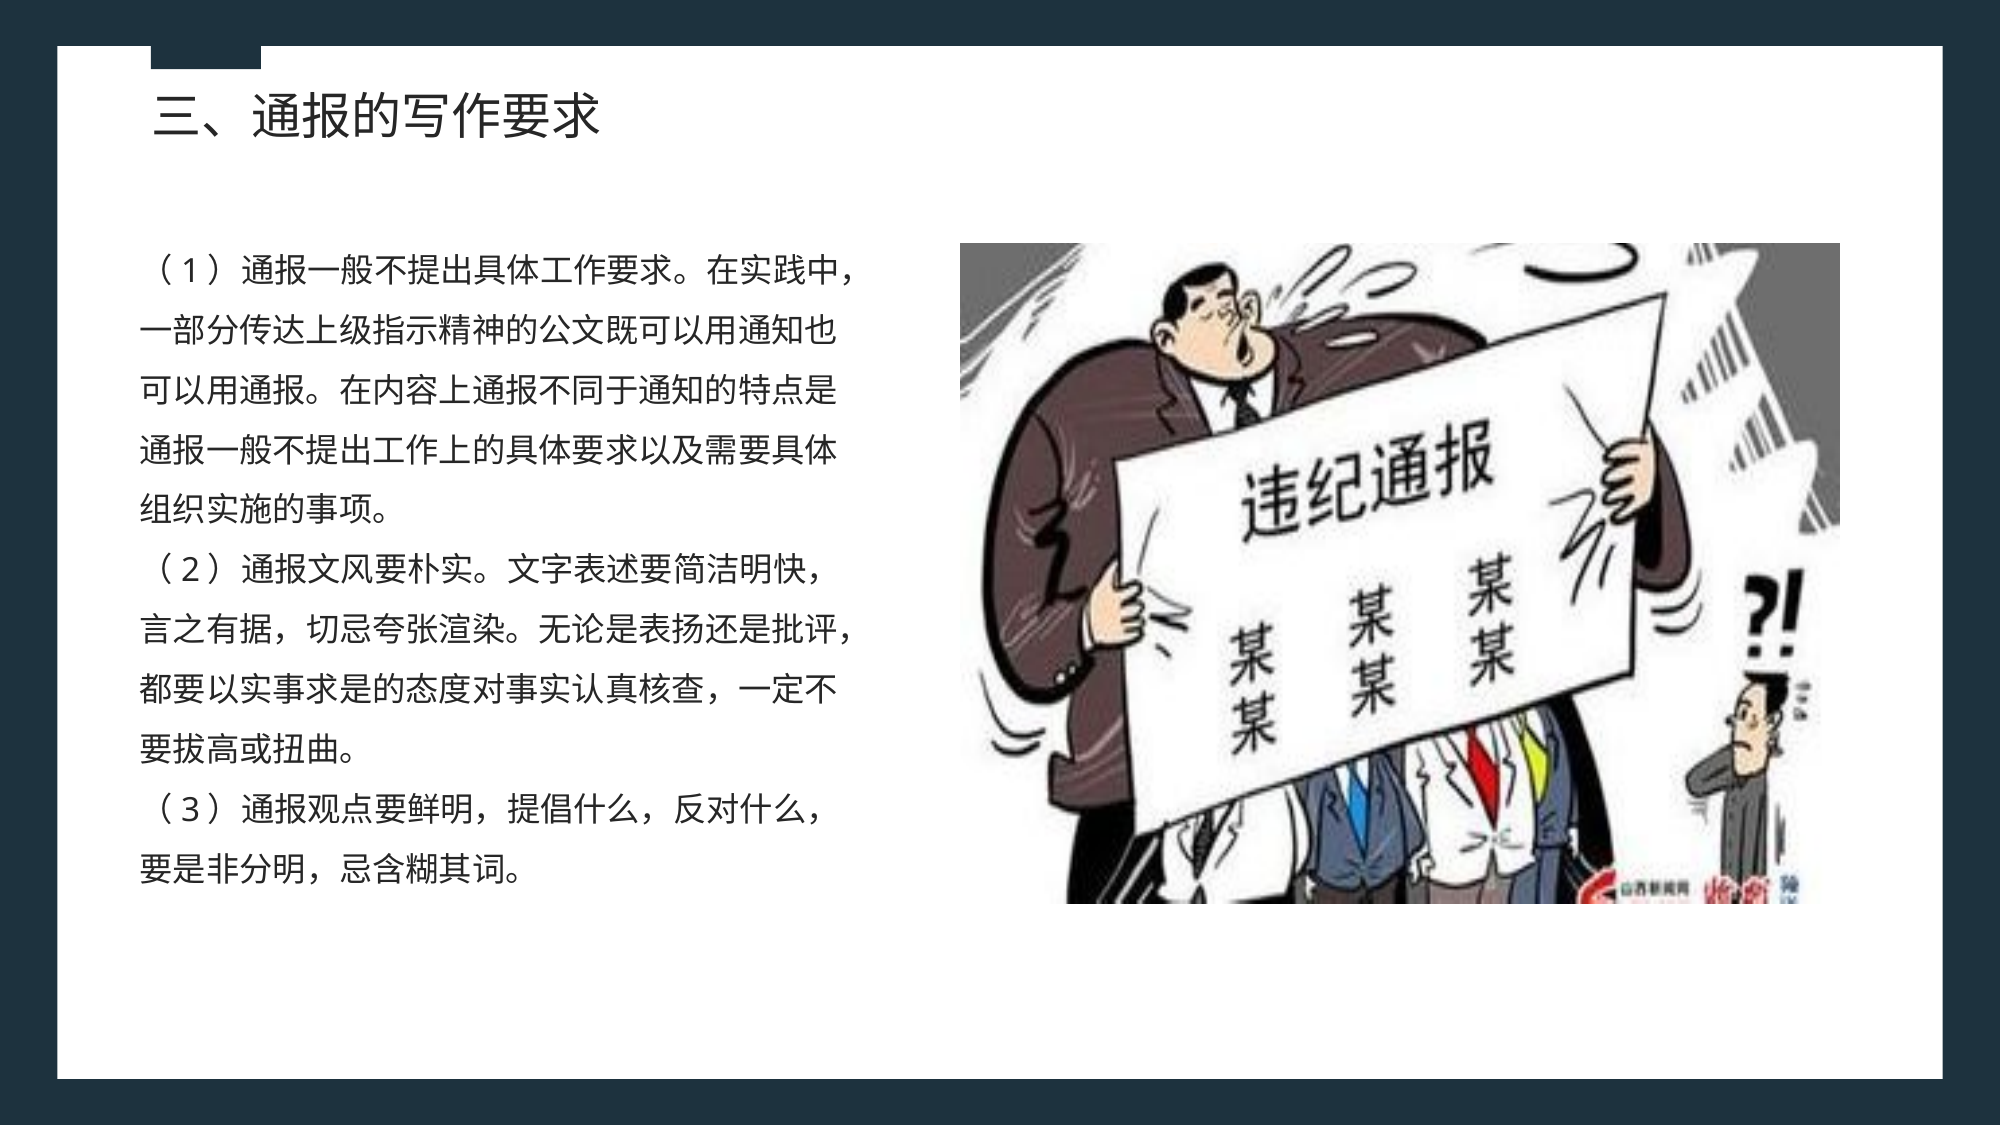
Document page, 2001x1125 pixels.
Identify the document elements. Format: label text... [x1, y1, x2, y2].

text_box 三、通报的写作要求 [150, 77, 858, 152]
picture [960, 243, 1841, 904]
text_box （1）通报一般不提出具体工作要求。在实践中，一部分传达上级指示精神的公文既可以用通知也可以用通报。在内容上通报不同于通知的特点是通报一般不提出工作上的具体要求以及需要具体组织实施的事项。 （2）通报文风要朴实。文字表述要简洁明快，言之有据，切忌夸张渲染。无论是表扬还是批评，都要以实事求是的态度对事实认真核查，一定不要拔高或扭曲。 （3）通报观点要鲜明，提倡什么，反对什么，要是非分明，忌含糊其词。 [125, 221, 883, 896]
